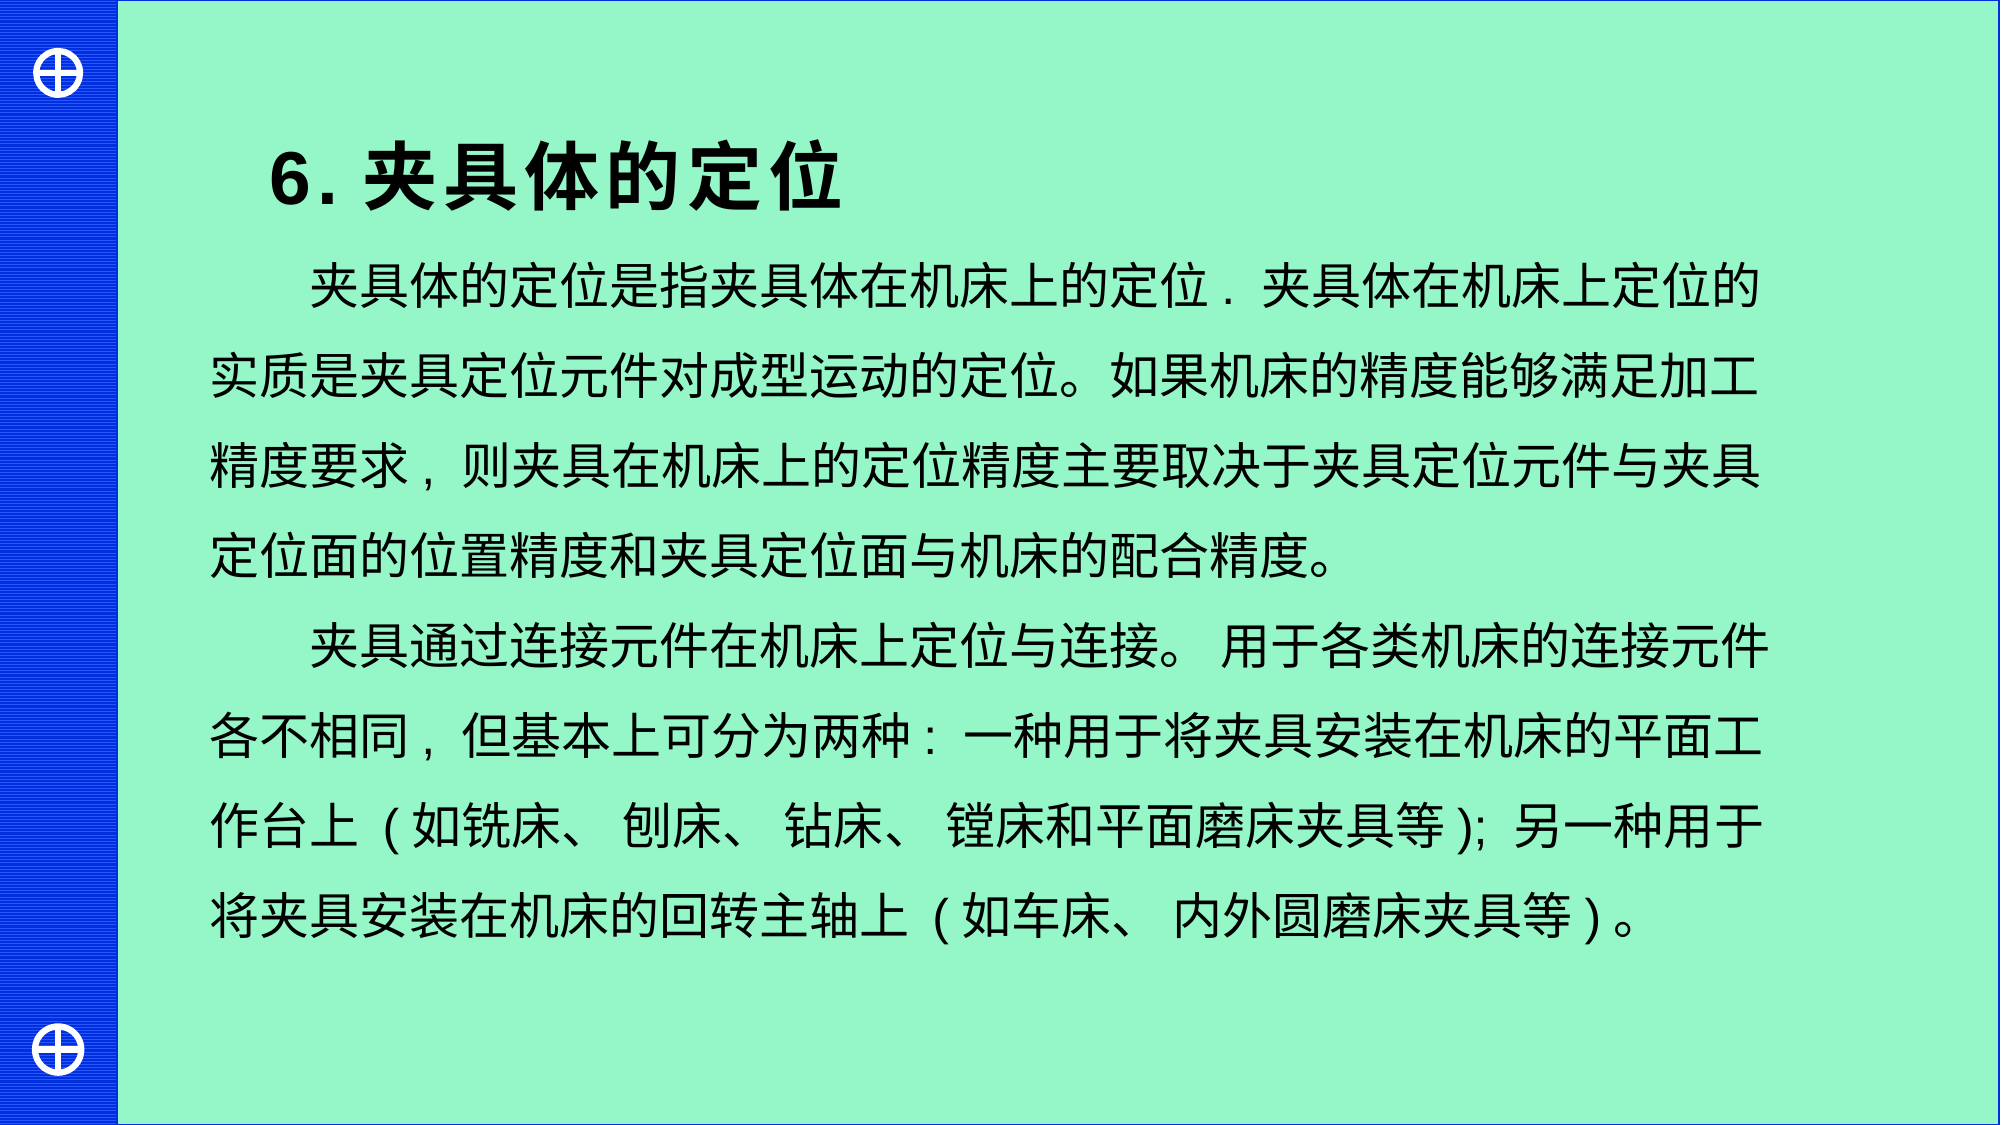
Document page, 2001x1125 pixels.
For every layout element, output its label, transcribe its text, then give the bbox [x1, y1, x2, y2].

text_box 夹具体的定位是指夹具体在机床上的定位. 夹具体在机床上定位的实质是夹具定位元件对成型运动的定位。如果机床的精度能够满足加工精度要求, 则夹具在机床上的定位精度主要取决于夹具定位元件与夹具定位面的位置精度和夹具定位面与机床的配合精度。 夹具通过连接元件在机床上定位与连接。 用于各类机床的连接元件各不相同, 但基本上可分为两种: 一种用于将夹具安装在机床的平面工作台上 (如铣床、 刨床、 钻床、 镗床和平面磨床夹具等); 另一种用于将夹具安装在机床的回转主轴上 (如车床、 内外圆磨床夹具等)。 [194, 217, 1806, 953]
text_box 6.夹具体的定位 [173, 106, 1462, 228]
